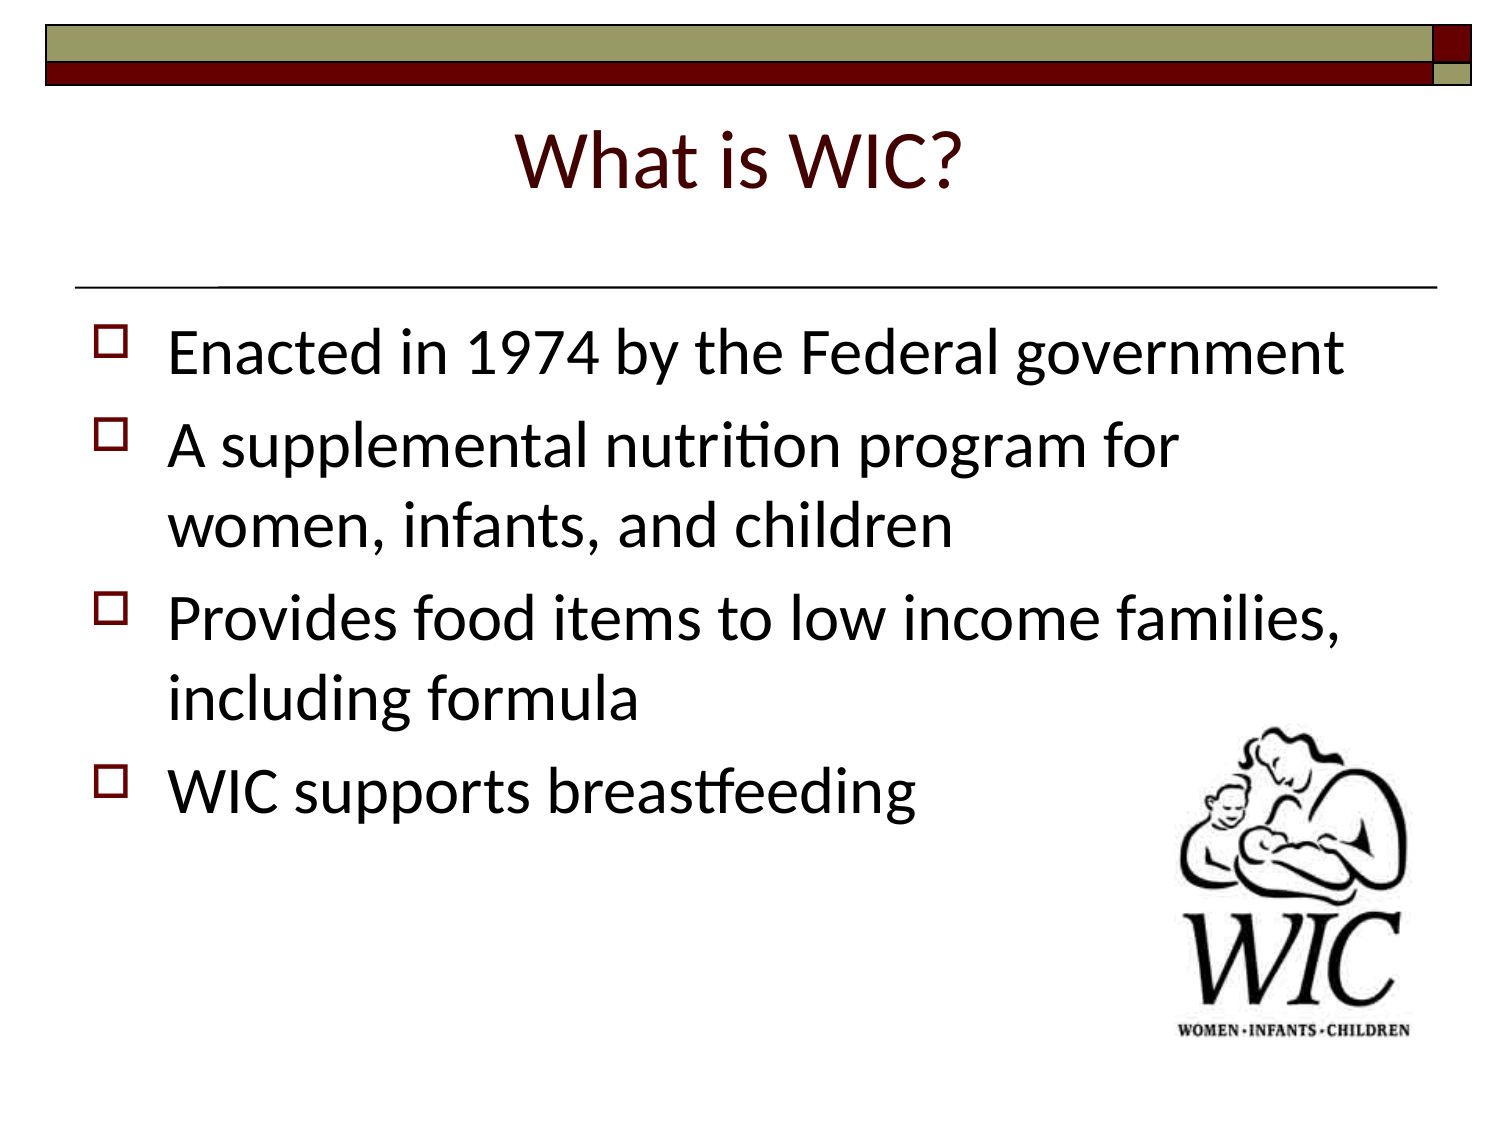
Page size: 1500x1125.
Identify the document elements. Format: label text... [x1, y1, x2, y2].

list Enacted in 1974 by the Federal government A supplemental nutrition program for women, infants, and children Provides food items to low income families, including formula WIC supports breastfeeding [74, 299, 1426, 1006]
picture [1137, 699, 1451, 1065]
title What is WIC? [74, 262, 1426, 299]
